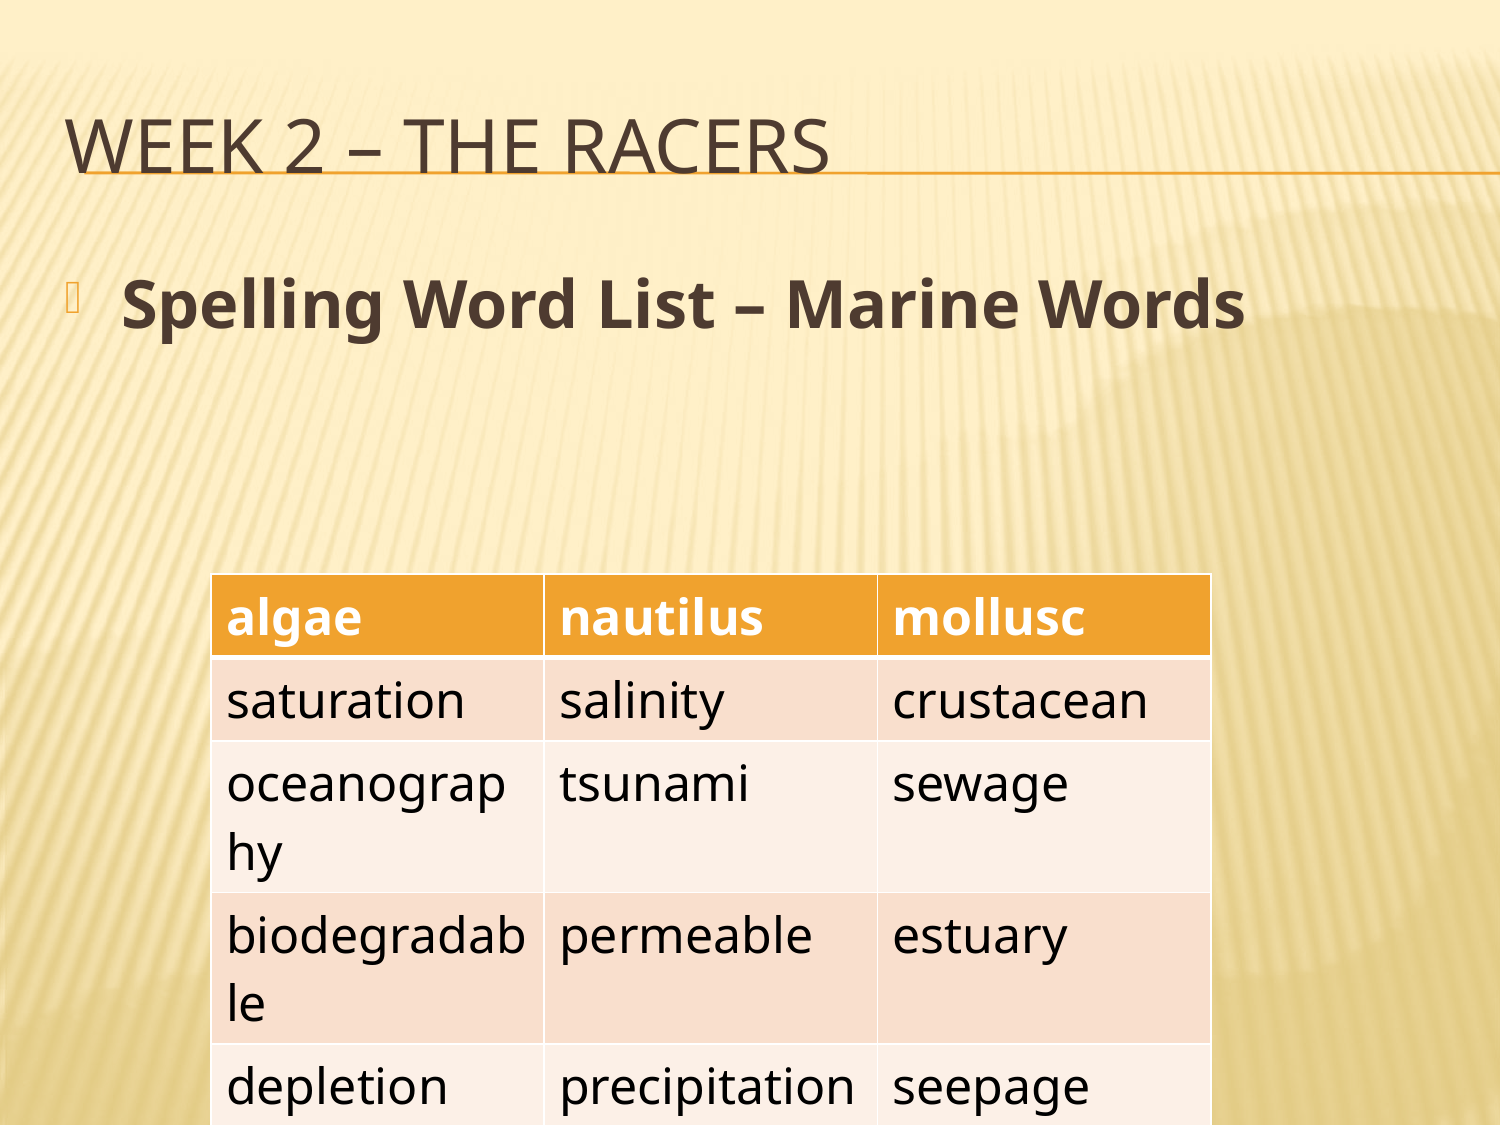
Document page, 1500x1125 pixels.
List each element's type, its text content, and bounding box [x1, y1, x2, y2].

list Spelling Word List – Marine Words [50, 254, 1475, 998]
table_cell crustacean [878, 660, 1210, 740]
table_cell seepage [878, 1045, 1210, 1125]
table_cell biodegradable [212, 893, 543, 1043]
table_cell precipitation [545, 1045, 877, 1125]
table_cell salinity [545, 660, 877, 740]
table_cell oceanography [212, 742, 543, 892]
table_cell tsunami [545, 742, 877, 892]
table_cell depletion [212, 1045, 543, 1125]
table_header algae [212, 575, 543, 655]
table_header mollusc [878, 575, 1210, 655]
title Week 2 – the racers [50, 75, 1475, 213]
table_header nautilus [545, 575, 877, 655]
table_cell estuary [878, 893, 1210, 1043]
table_cell sewage [878, 742, 1210, 892]
table_cell saturation [212, 660, 543, 740]
table_cell permeable [545, 893, 877, 1043]
